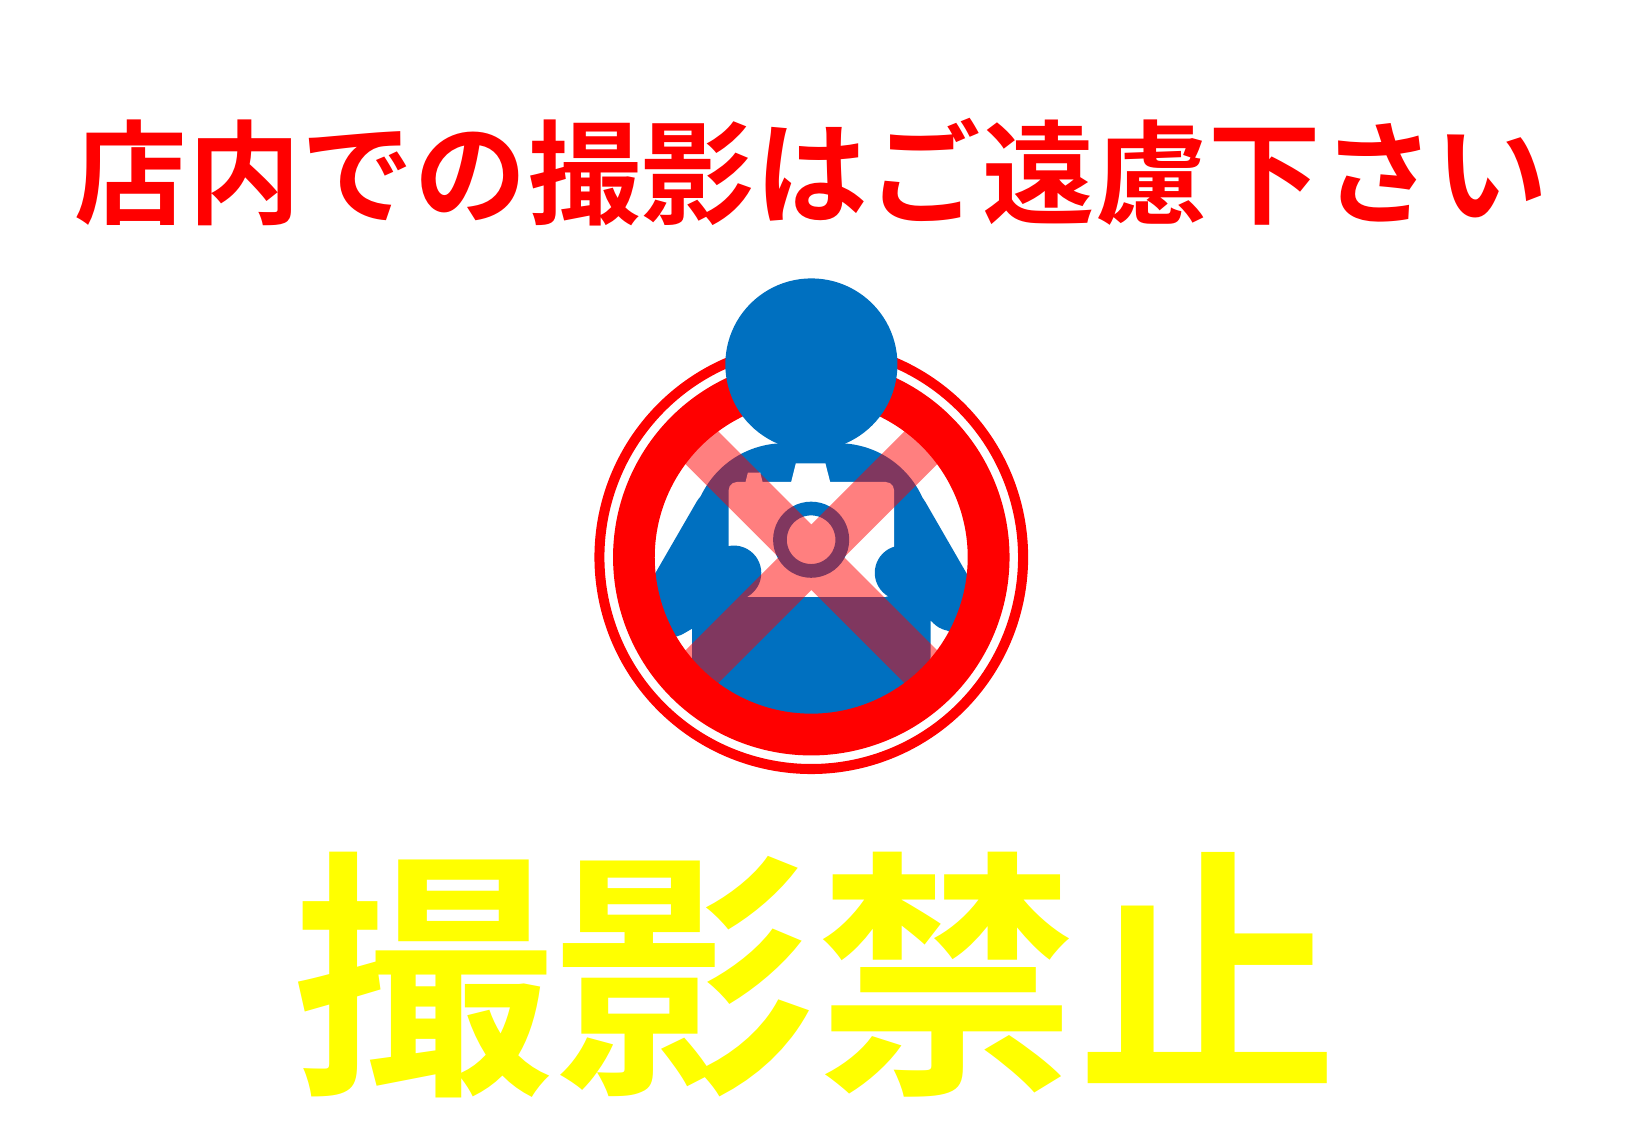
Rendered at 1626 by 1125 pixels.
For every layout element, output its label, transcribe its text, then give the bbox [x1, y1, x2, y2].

text_box 撮影禁止 [37, 805, 1595, 1125]
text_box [577, 278, 1046, 792]
text_box 店内での撮影はご遠慮下さい [0, 95, 1625, 246]
